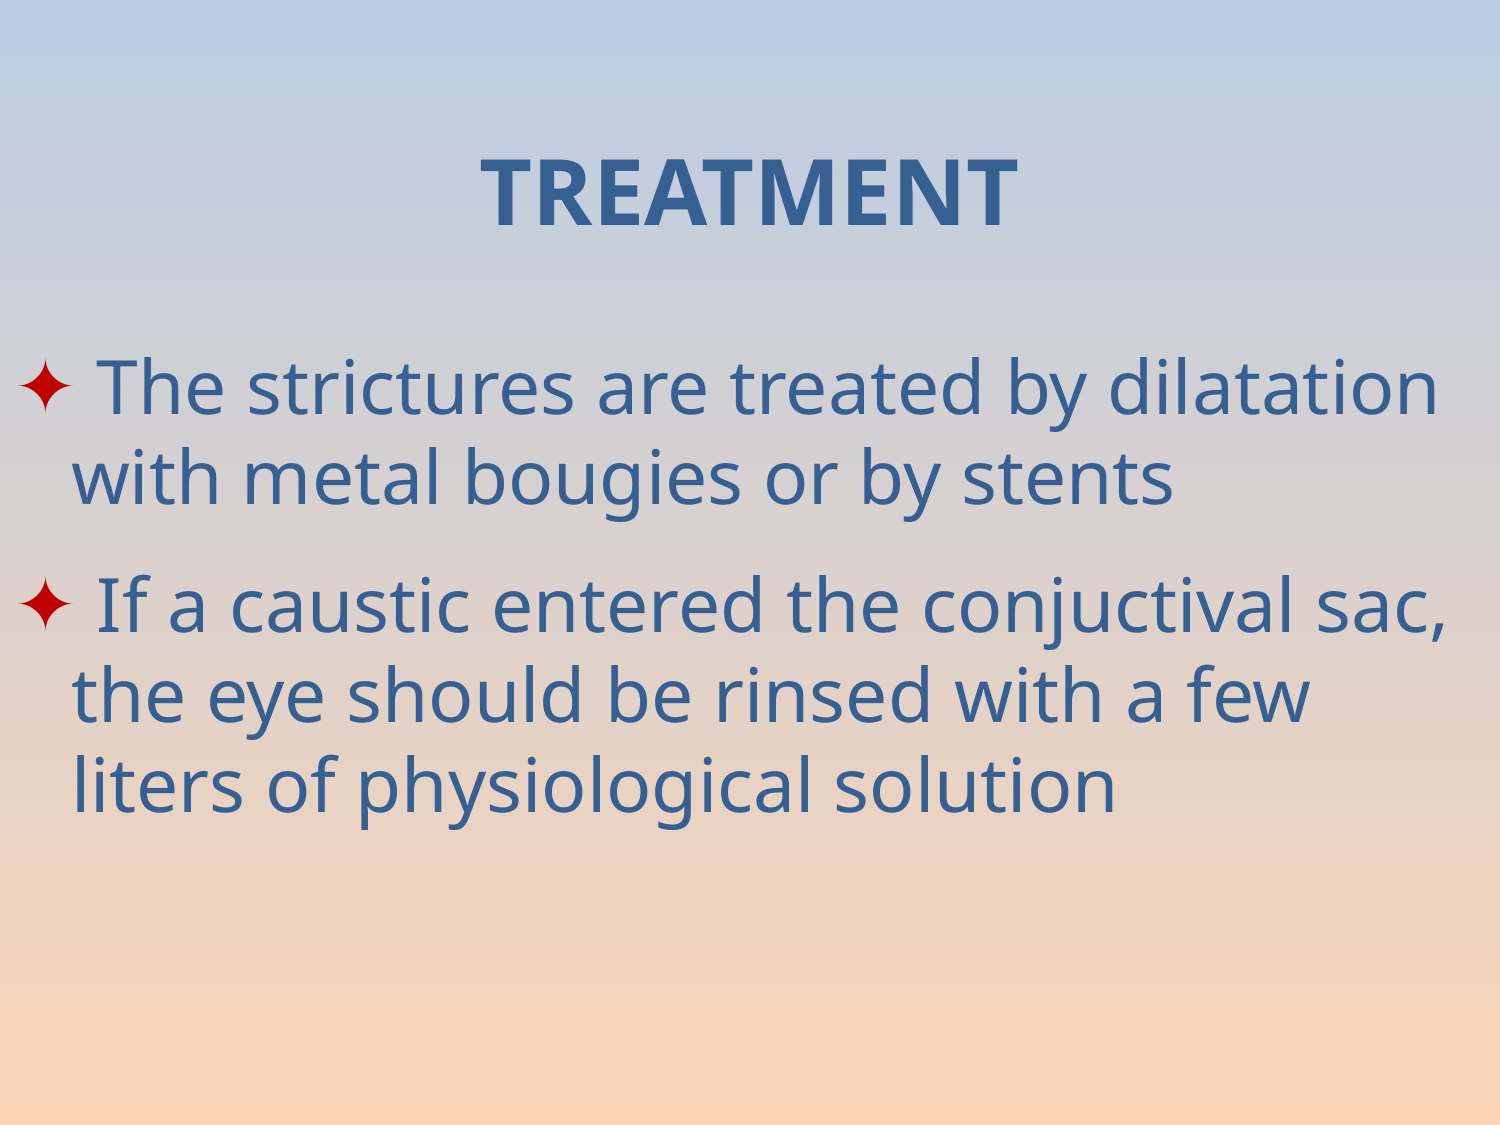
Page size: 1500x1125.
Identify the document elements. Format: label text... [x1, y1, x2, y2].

text_box TREATMENT The strictures are treated by dilatation with metal bougies or by stents If a caustic entered the conjuctival sac, the eye should be rinsed with a few liters of physiological solution [0, 0, 1500, 1125]
